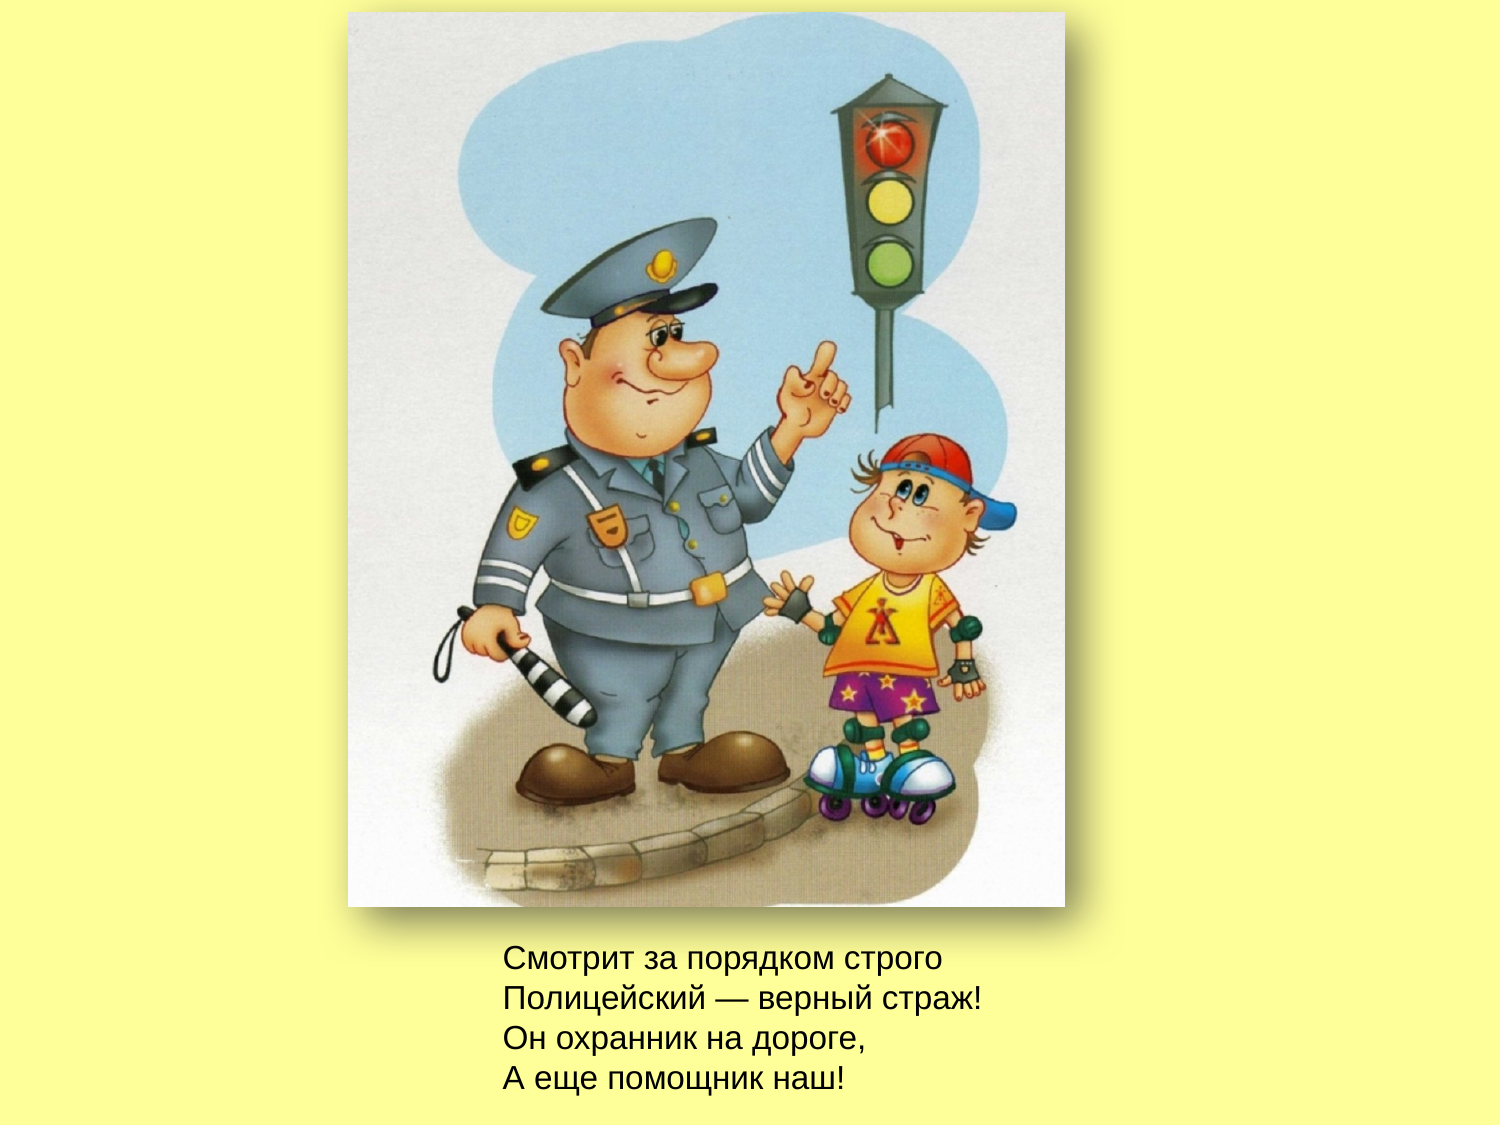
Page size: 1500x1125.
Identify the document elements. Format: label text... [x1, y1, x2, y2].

text_box Смотрит за порядком строго Полицейский — верный страж! Он охранник на дороге, А еще помощник наш! [487, 955, 1012, 1104]
picture [348, 12, 1065, 907]
